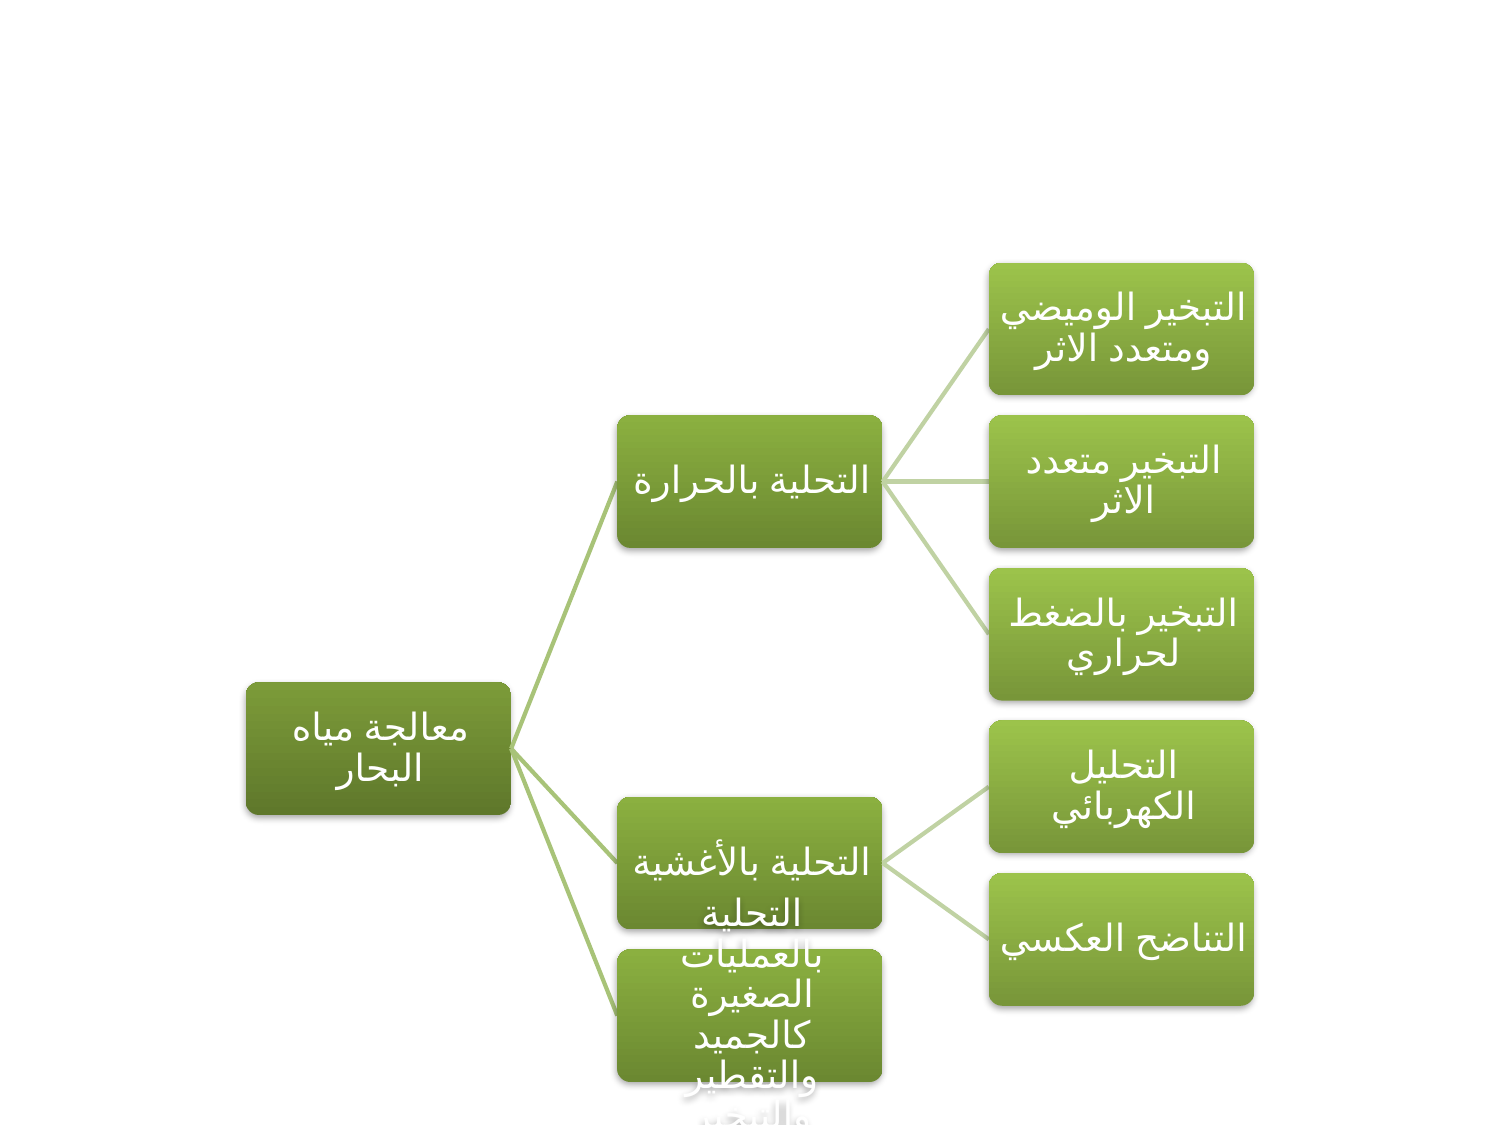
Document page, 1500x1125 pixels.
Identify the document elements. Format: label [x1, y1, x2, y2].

list [74, 262, 1426, 1083]
